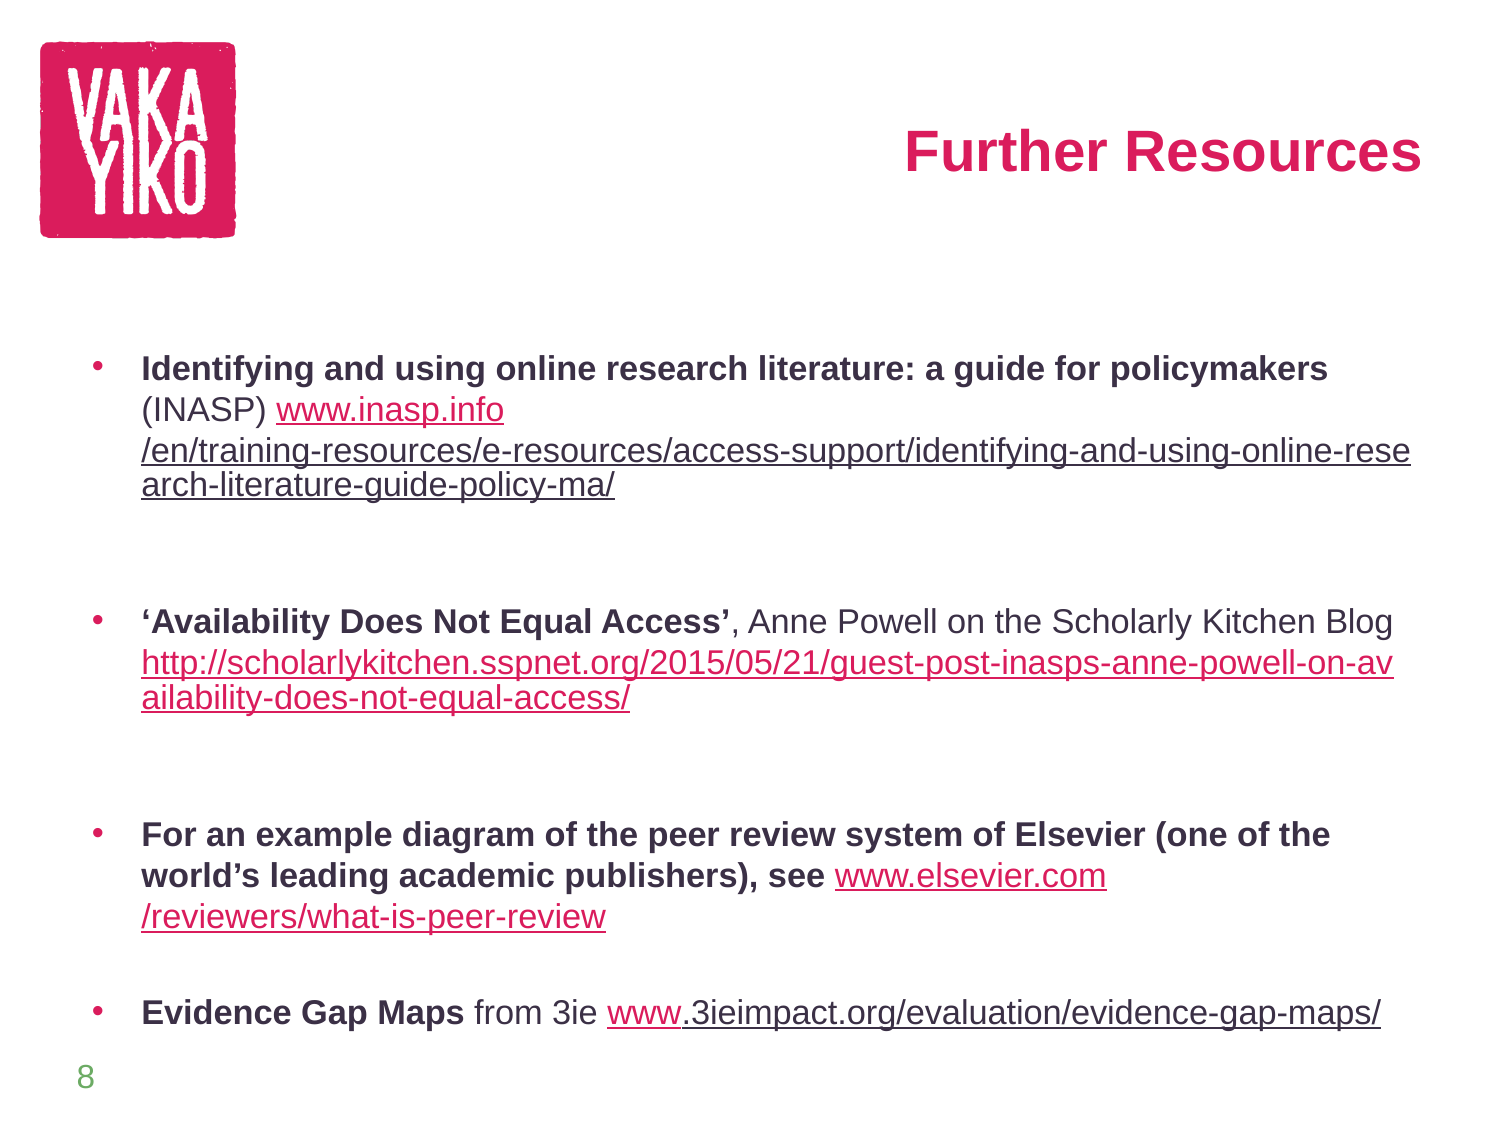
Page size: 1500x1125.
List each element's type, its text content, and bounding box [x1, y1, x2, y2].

title Further Resources [419, 113, 1424, 209]
picture [21, 23, 254, 256]
slide_number 8 [76, 1035, 266, 1095]
list Identifying and using online research literature: a guide for policymakers (INASP) www.inasp.info/en/training-resources/e-resources/access-support/identifying-and-using-online-research-literature-guide-policy-ma/ ‘Availability Does Not Equal Access’, Anne Powell on the Scholarly Kitchen Blog http://scholarlykitchen.sspnet.org/2015/05/21/guest-post-inasps-anne-powell-on-availability-does-not-equal-access/ For an example diagram of the peer review system of Elsevier (one of the world’s leading academic publishers), see www.elsevier.com/reviewers/what-is-peer-review Evidence Gap Maps from 3ie www.3ieimpact.org/evaluation/evidence-gap-maps/ [76, 338, 1427, 1005]
